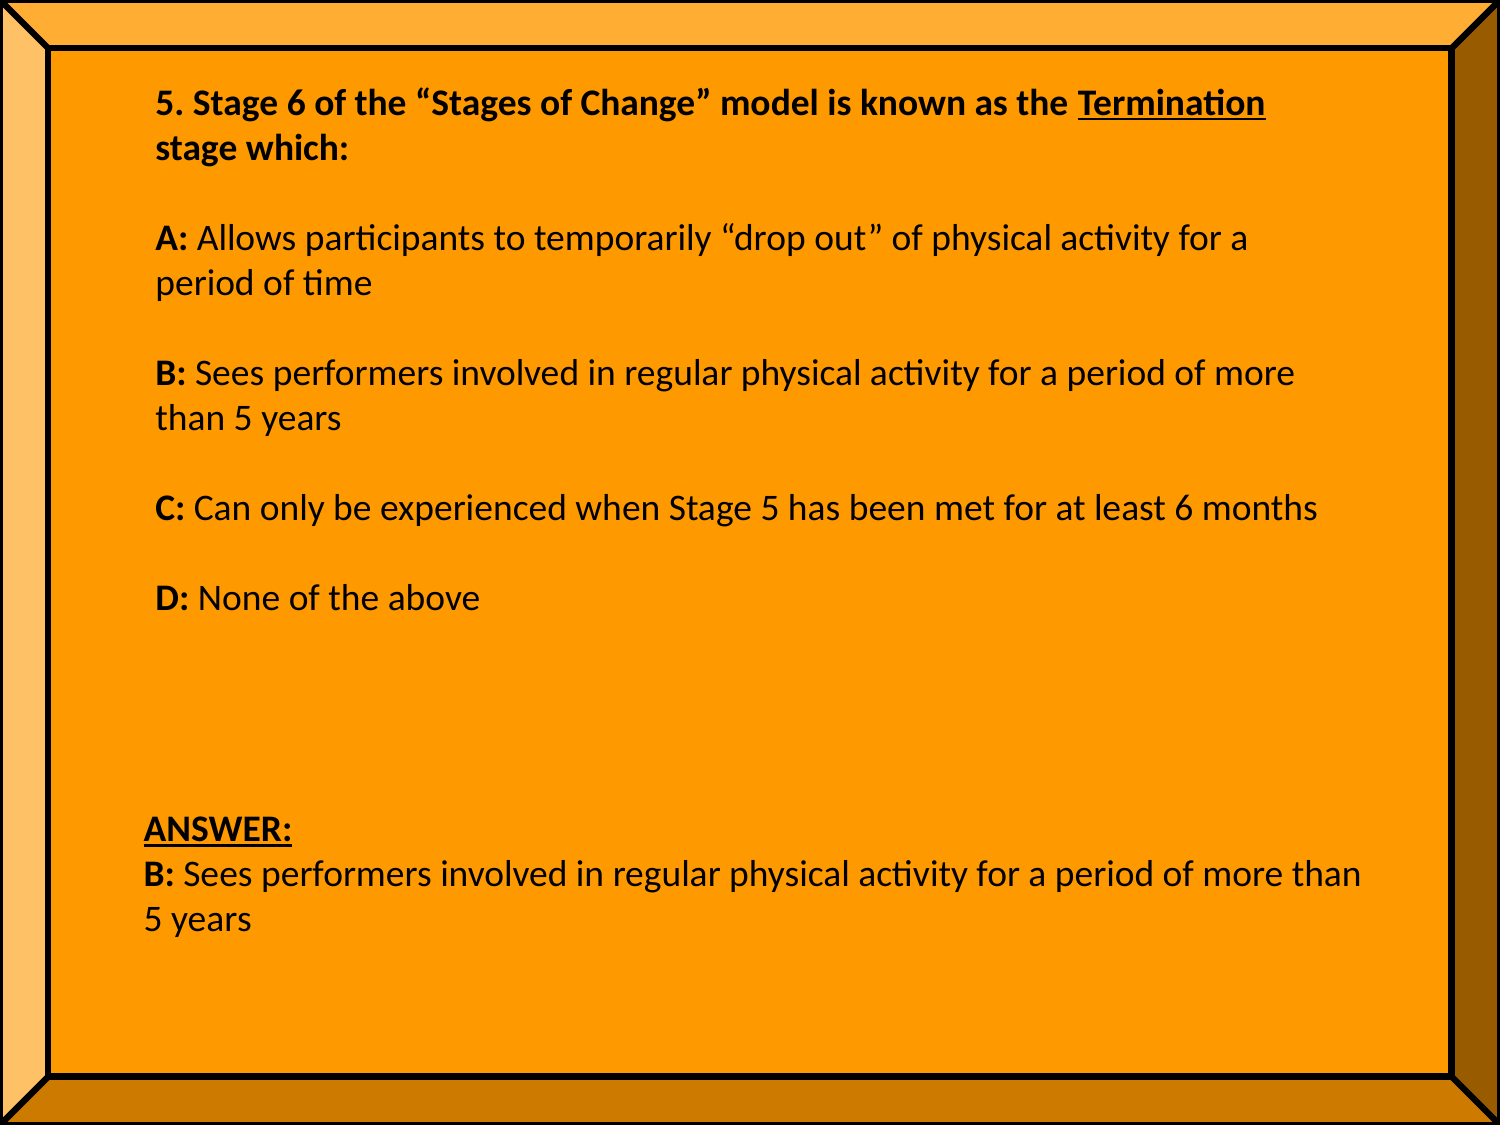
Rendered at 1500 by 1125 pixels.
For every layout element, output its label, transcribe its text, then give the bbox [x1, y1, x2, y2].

text_box 5. Stage 6 of the “Stages of Change” model is known as the Termination stage which: A: Allows participants to temporarily “drop out” of physical activity for a period of time B: Sees performers involved in regular physical activity for a period of more than 5 years C: Can only be experienced when Stage 5 has been met for at least 6 months D: None of the above [140, 70, 1371, 670]
text_box ANSWER: B: Sees performers involved in regular physical activity for a period of more than 5 years [128, 796, 1383, 947]
